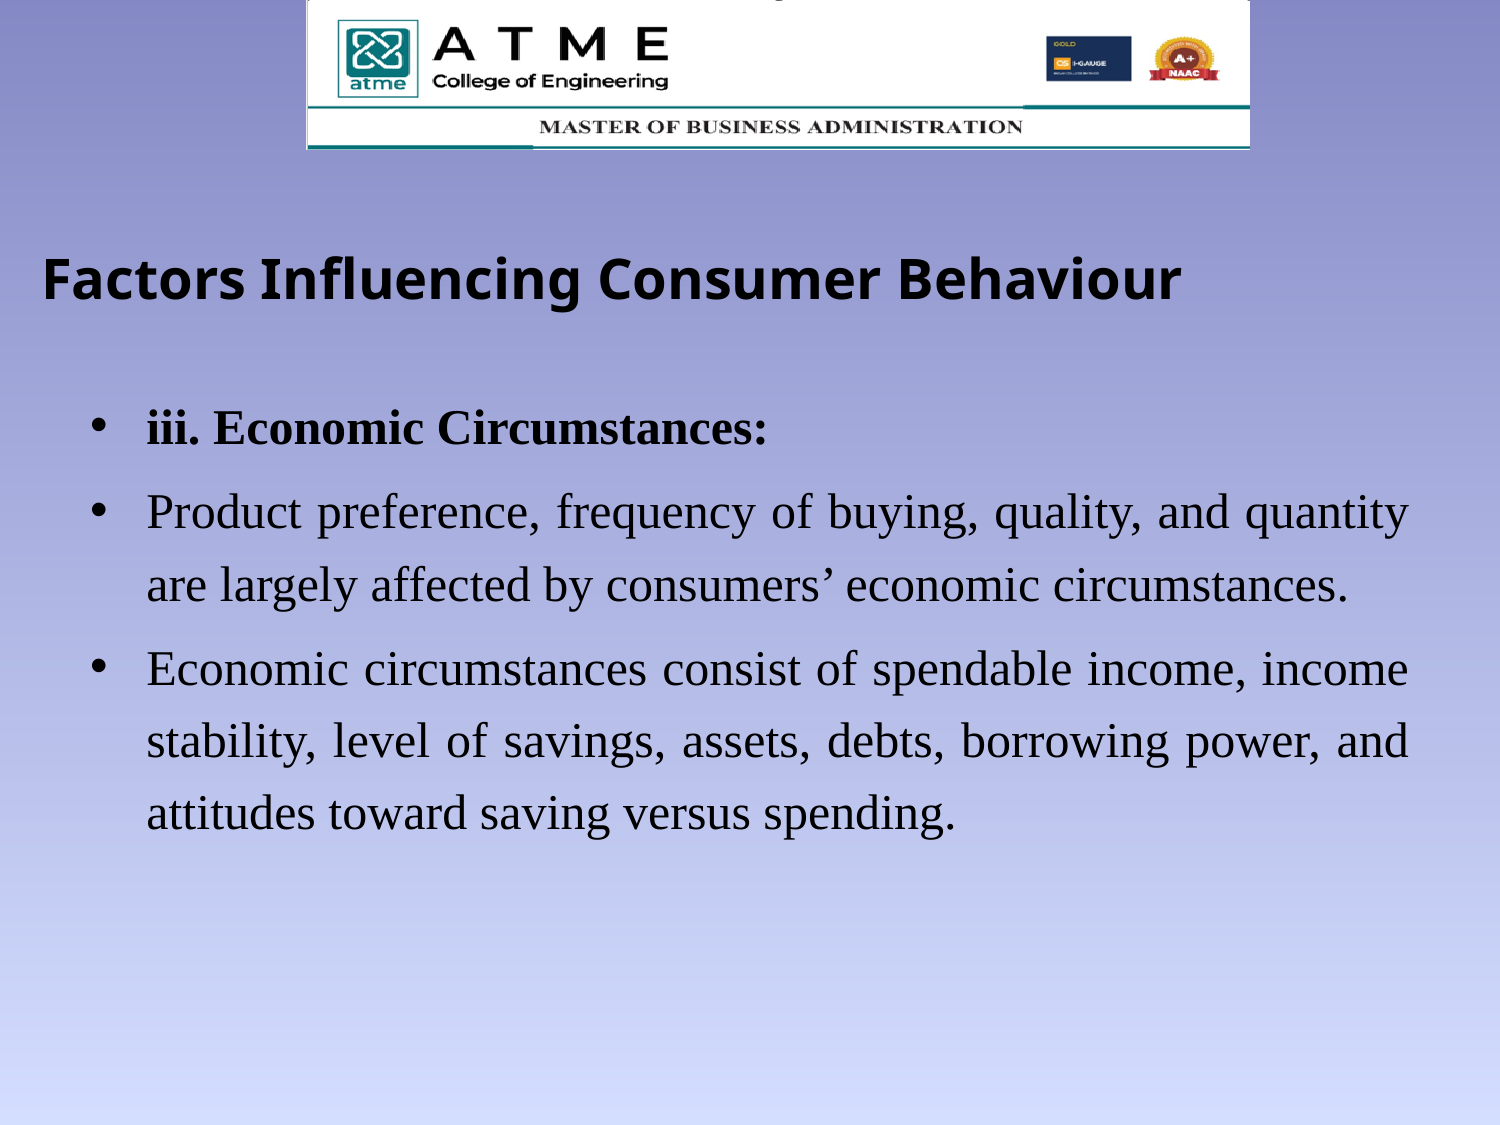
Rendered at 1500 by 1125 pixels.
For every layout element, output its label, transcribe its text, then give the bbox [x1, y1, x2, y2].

title Factors Influencing Consumer Behaviour [0, 212, 1288, 343]
list iii. Economic Circumstances: Product preference, frequency of buying, quality, and quantity are largely affected by consumers’ economic circumstances. Economic circumstances consist of spendable income, income stability, level of savings, assets, debts, borrowing power, and attitudes toward saving versus spending. [75, 375, 1425, 1005]
picture [306, 0, 1250, 150]
